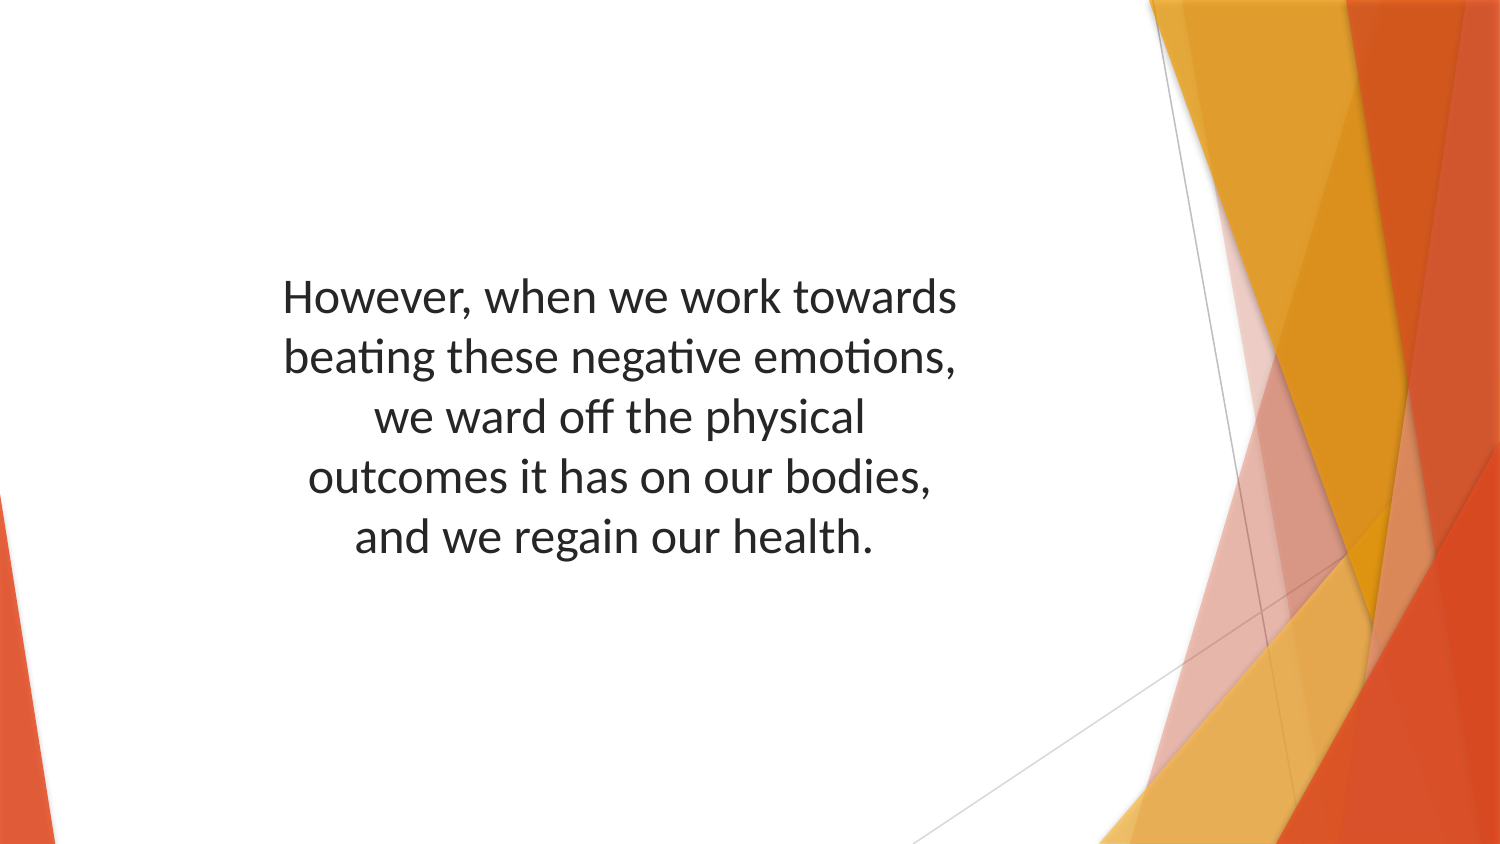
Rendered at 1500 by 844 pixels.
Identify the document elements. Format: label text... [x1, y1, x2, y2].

list However, when we work towards beating these negative emotions, we ward off the physical outcomes it has on our bodies, and we regain our health. [253, 256, 987, 599]
